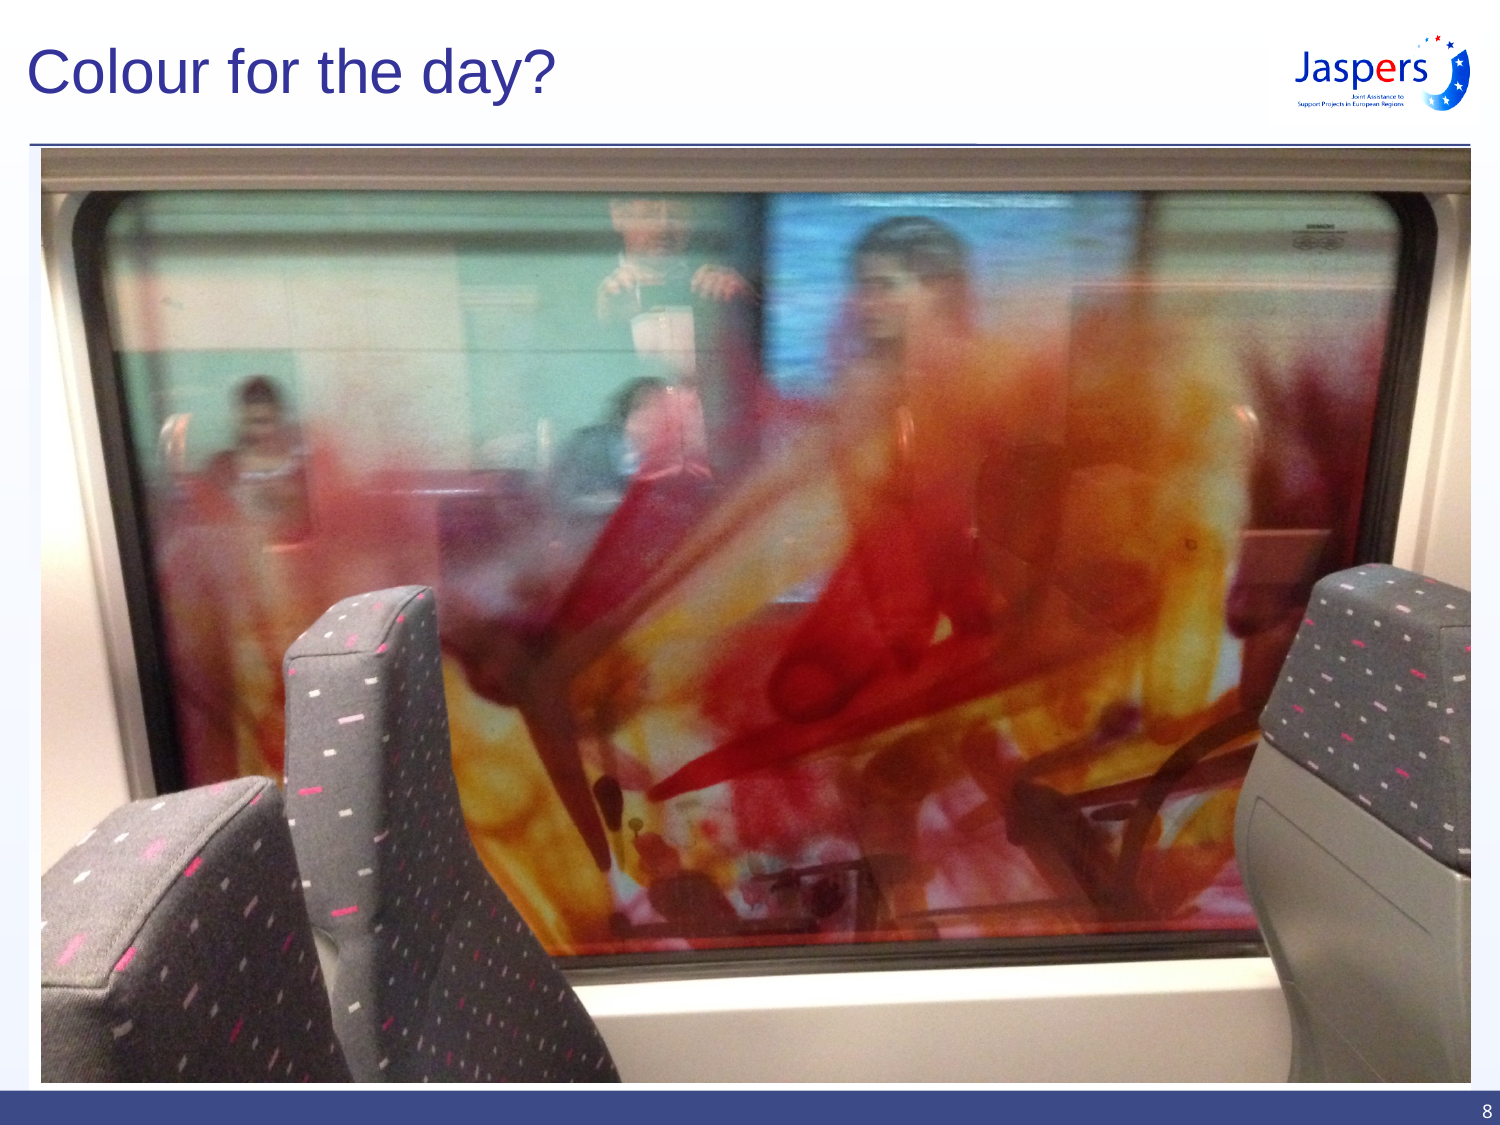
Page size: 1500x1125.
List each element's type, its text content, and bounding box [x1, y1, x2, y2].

title Colour for the day? [11, 0, 1306, 138]
slide_number 8 [1195, 1091, 1500, 1125]
picture [41, 148, 1471, 1083]
